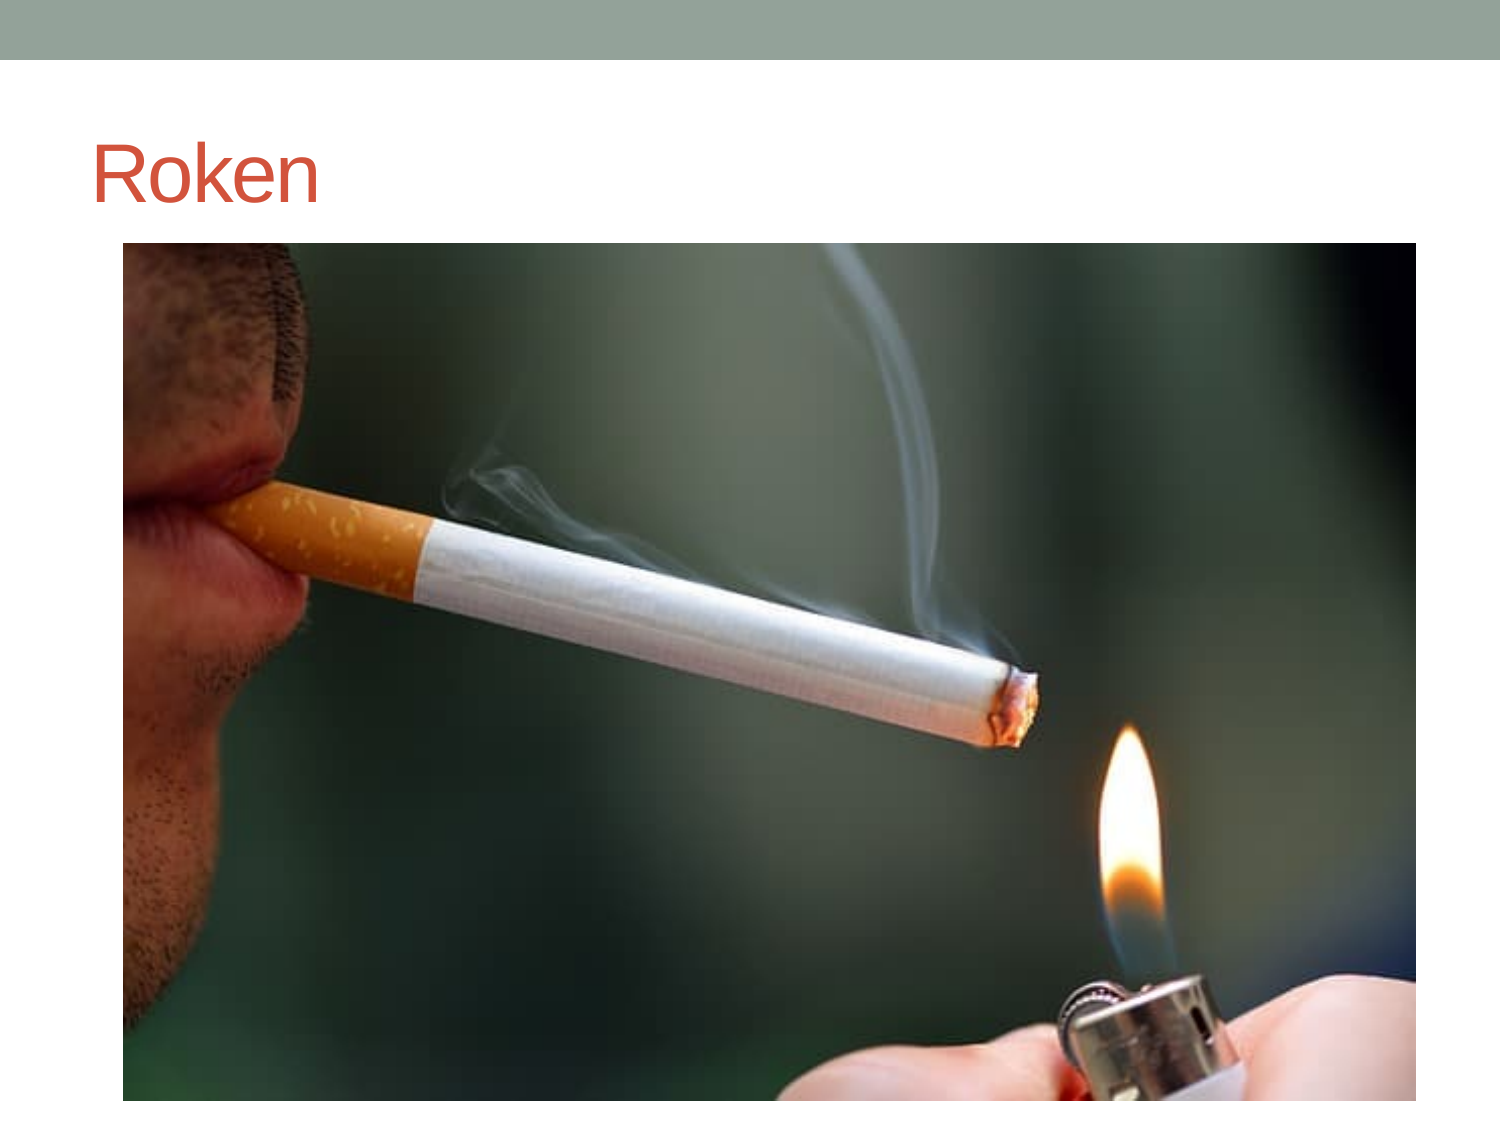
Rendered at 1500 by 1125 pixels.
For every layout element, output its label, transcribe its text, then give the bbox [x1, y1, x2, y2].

title Roken [75, 87, 1425, 250]
picture [123, 243, 1416, 1102]
